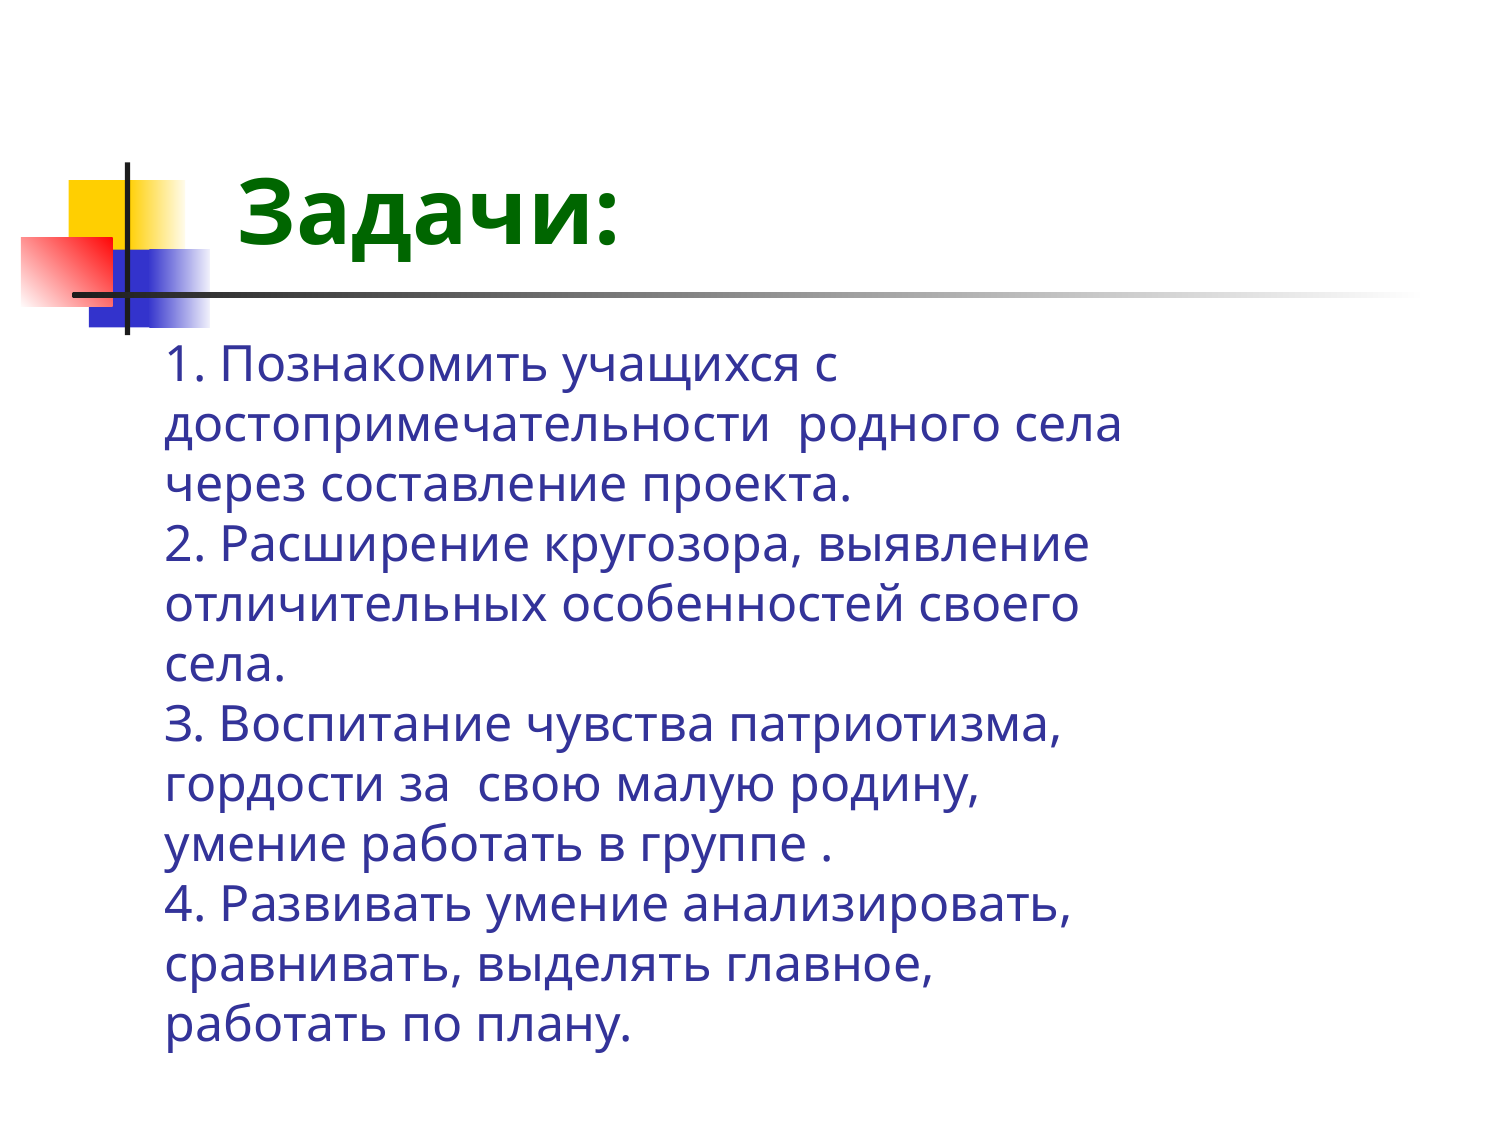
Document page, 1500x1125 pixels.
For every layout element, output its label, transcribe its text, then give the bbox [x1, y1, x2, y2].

text_box 1. Познакомить учащихся с достопримечательности родного села через составление проекта. 2. Расширение кругозора, выявление отличительных особенностей своего села. З. Воспитание чувства патриотизма, гордости за свою малую родину, умение работать в группе . 4. Развивать умение анализировать, сравнивать, выделять главное, работать по плану. [150, 324, 1238, 1060]
text_box Задачи: [221, 145, 636, 271]
